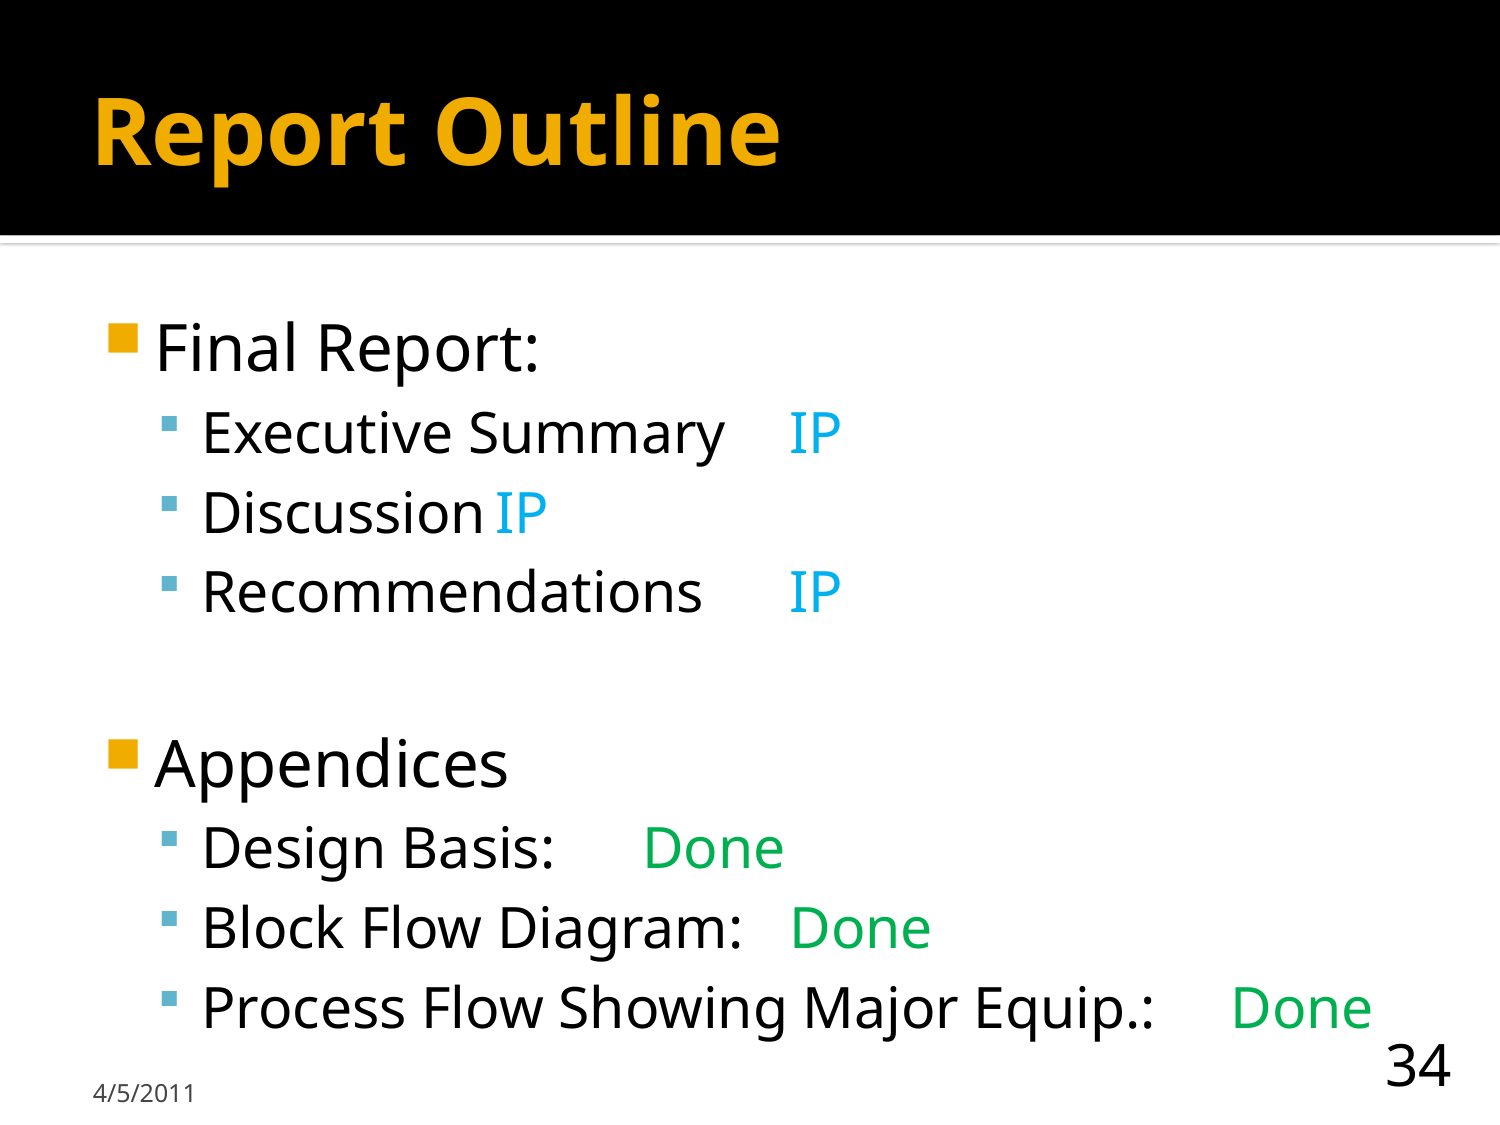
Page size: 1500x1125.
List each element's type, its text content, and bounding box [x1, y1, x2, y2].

slide_number 34 [1345, 1062, 1467, 1108]
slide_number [75, 1062, 425, 1108]
title Report Outline [75, 25, 1425, 231]
list Final Report: Executive Summary IP Discussion IP Recommendations IP Appendices Design Basis: Done Block Flow Diagram: Done Process Flow Showing Major Equip.: Done [75, 291, 1425, 1050]
